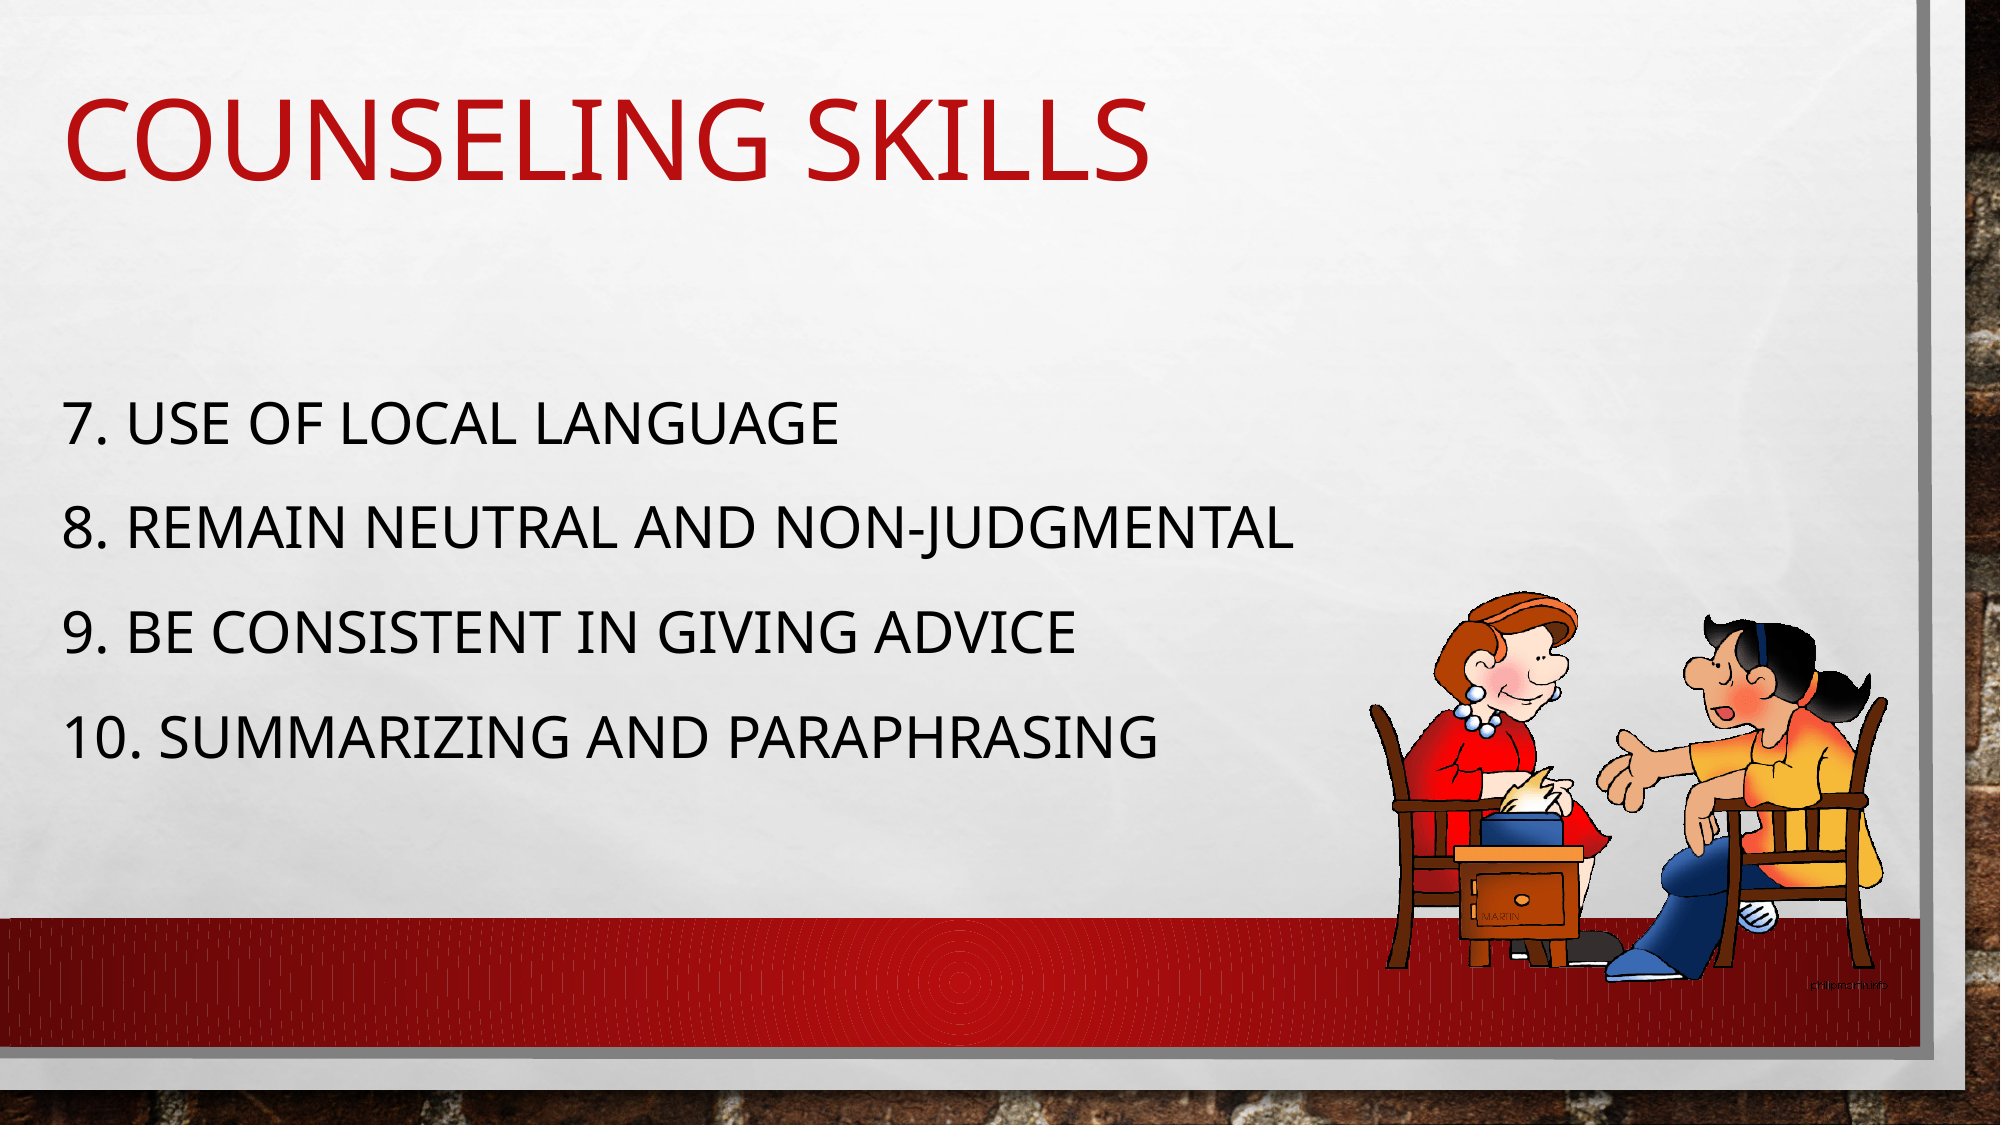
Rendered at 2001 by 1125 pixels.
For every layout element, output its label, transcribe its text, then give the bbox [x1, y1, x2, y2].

picture [1345, 579, 1900, 997]
title COUNSELING SKILLS [46, 63, 1753, 182]
list 7. Use of local language 8. Remain neutral and non-judgmental 9. Be consistent in giving advice 10. Summarizing and paraphrasing [46, 182, 1823, 960]
picture [0, 0, 2000, 1125]
